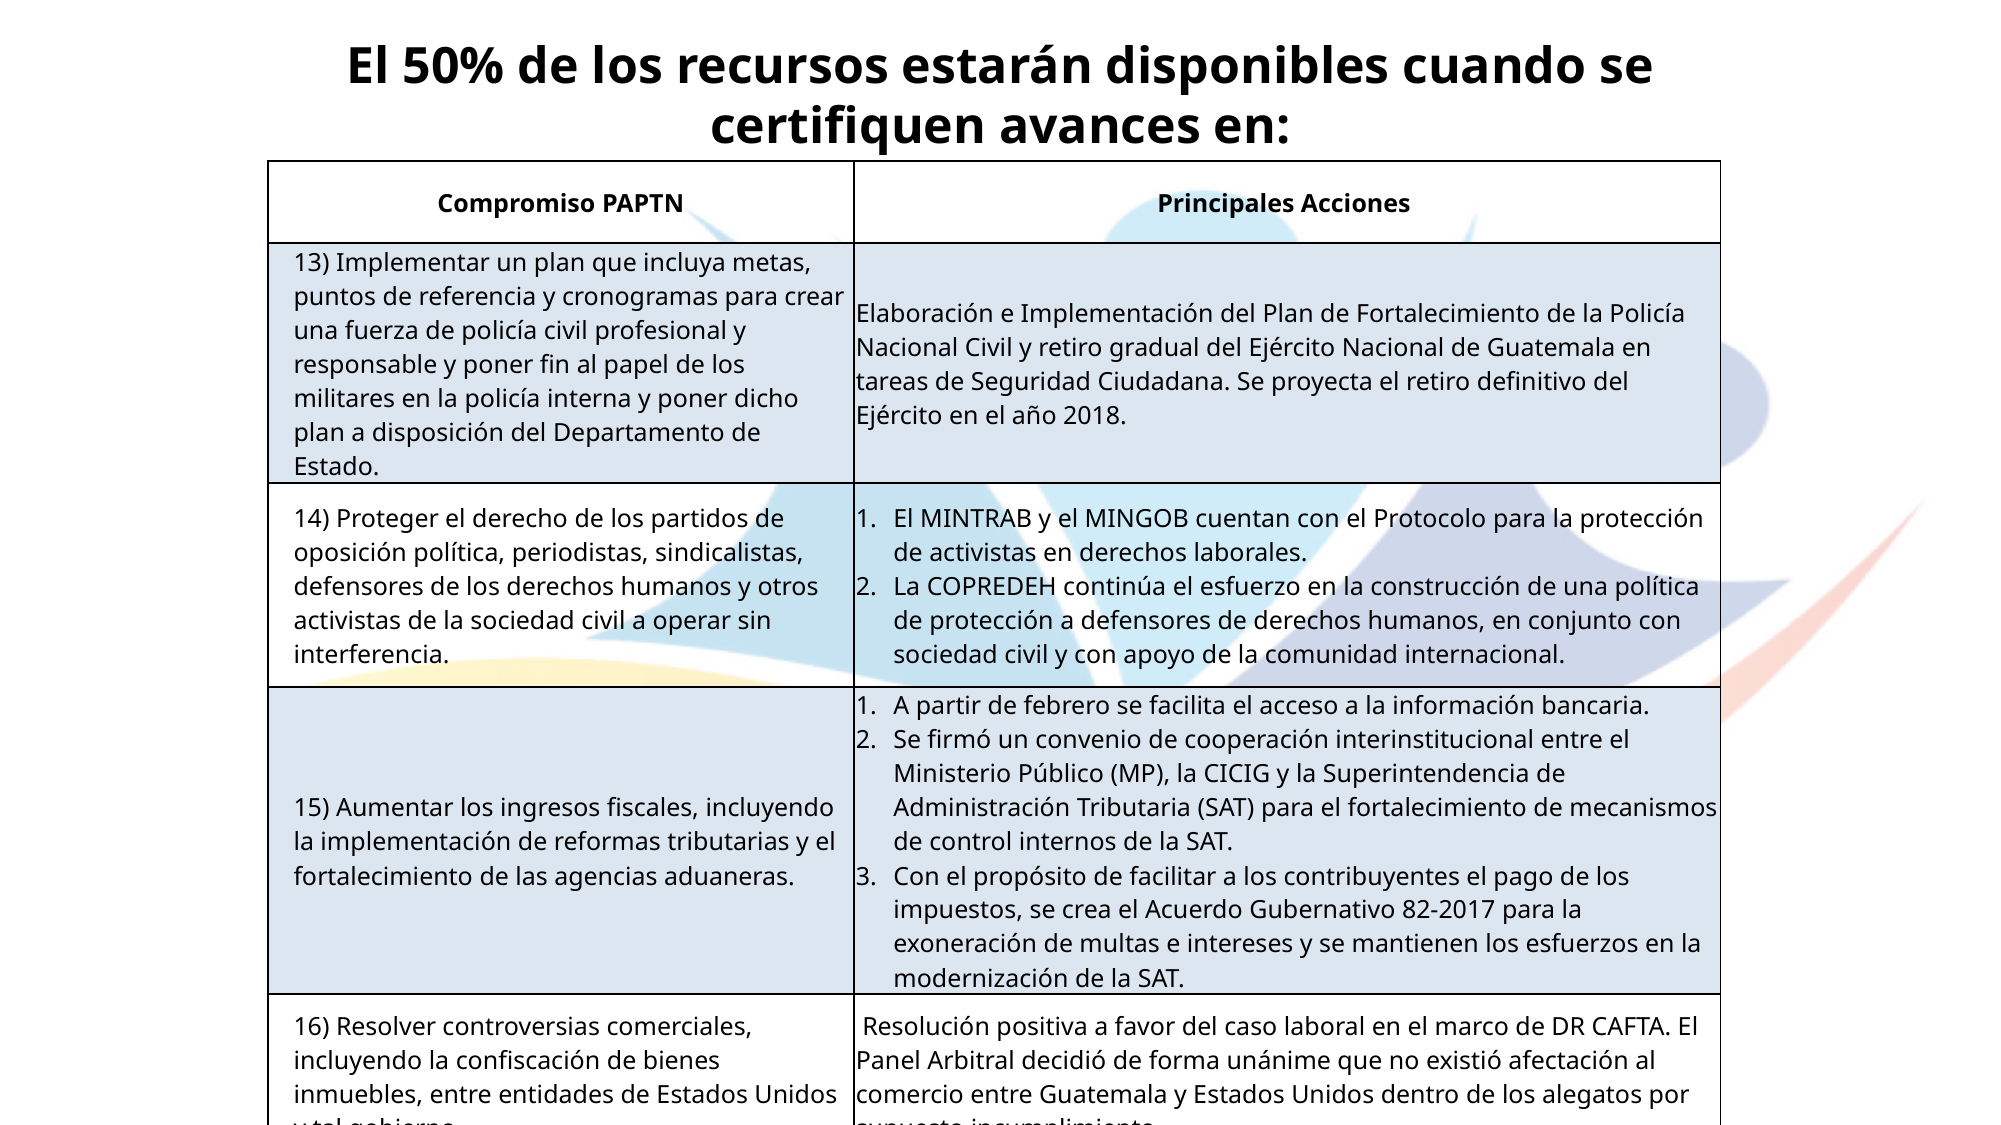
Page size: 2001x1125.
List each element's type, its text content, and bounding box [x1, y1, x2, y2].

table_cell El MINTRAB y el MINGOB cuentan con el Protocolo para la protección de activistas en derechos laborales. La COPREDEH continúa el esfuerzo en la construcción de una política de protección a defensores de derechos humanos, en conjunto con sociedad civil y con apoyo de la comunidad internacional. [855, 484, 1720, 686]
table_cell 16) Resolver controversias comerciales, incluyendo la confiscación de bienes inmuebles, entre entidades de Estados Unidos y tal gobierno. [269, 995, 853, 1125]
table_cell A partir de febrero se facilita el acceso a la información bancaria. Se firmó un convenio de cooperación interinstitucional entre el Ministerio Público (MP), la CICIG y la Superintendencia de Administración Tributaria (SAT) para el fortalecimiento de mecanismos de control internos de la SAT. Con el propósito de facilitar a los contribuyentes el pago de los impuestos, se crea el Acuerdo Gubernativo 82-2017 para la exoneración de multas e intereses y se mantienen los esfuerzos en la modernización de la SAT. [855, 688, 1720, 993]
table_header Principales Acciones [855, 162, 1720, 242]
table_cell 15) Aumentar los ingresos fiscales, incluyendo la implementación de reformas tributarias y el fortalecimiento de las agencias aduaneras. [269, 688, 853, 993]
table_cell 14) Proteger el derecho de los partidos de oposición política, periodistas, sindicalistas, defensores de los derechos humanos y otros activistas de la sociedad civil a operar sin interferencia. [269, 484, 853, 686]
title El 50% de los recursos estarán disponibles cuando se certifiquen avances en: [250, 0, 1750, 188]
table_cell 13) Implementar un plan que incluya metas, puntos de referencia y cronogramas para crear una fuerza de policía civil profesional y responsable y poner fin al papel de los militares en la policía interna y poner dicho plan a disposición del Departamento de Estado. [269, 244, 853, 482]
table_cell Elaboración e Implementación del Plan de Fortalecimiento de la Policía Nacional Civil y retiro gradual del Ejército Nacional de Guatemala en tareas de Seguridad Ciudadana. Se proyecta el retiro definitivo del Ejército en el año 2018. [855, 244, 1720, 482]
table_cell Resolución positiva a favor del caso laboral en el marco de DR CAFTA. El Panel Arbitral decidió de forma unánime que no existió afectación al comercio entre Guatemala y Estados Unidos dentro de los alegatos por supuesto incumplimiento [855, 995, 1720, 1125]
table_header Compromiso PAPTN [269, 162, 853, 242]
